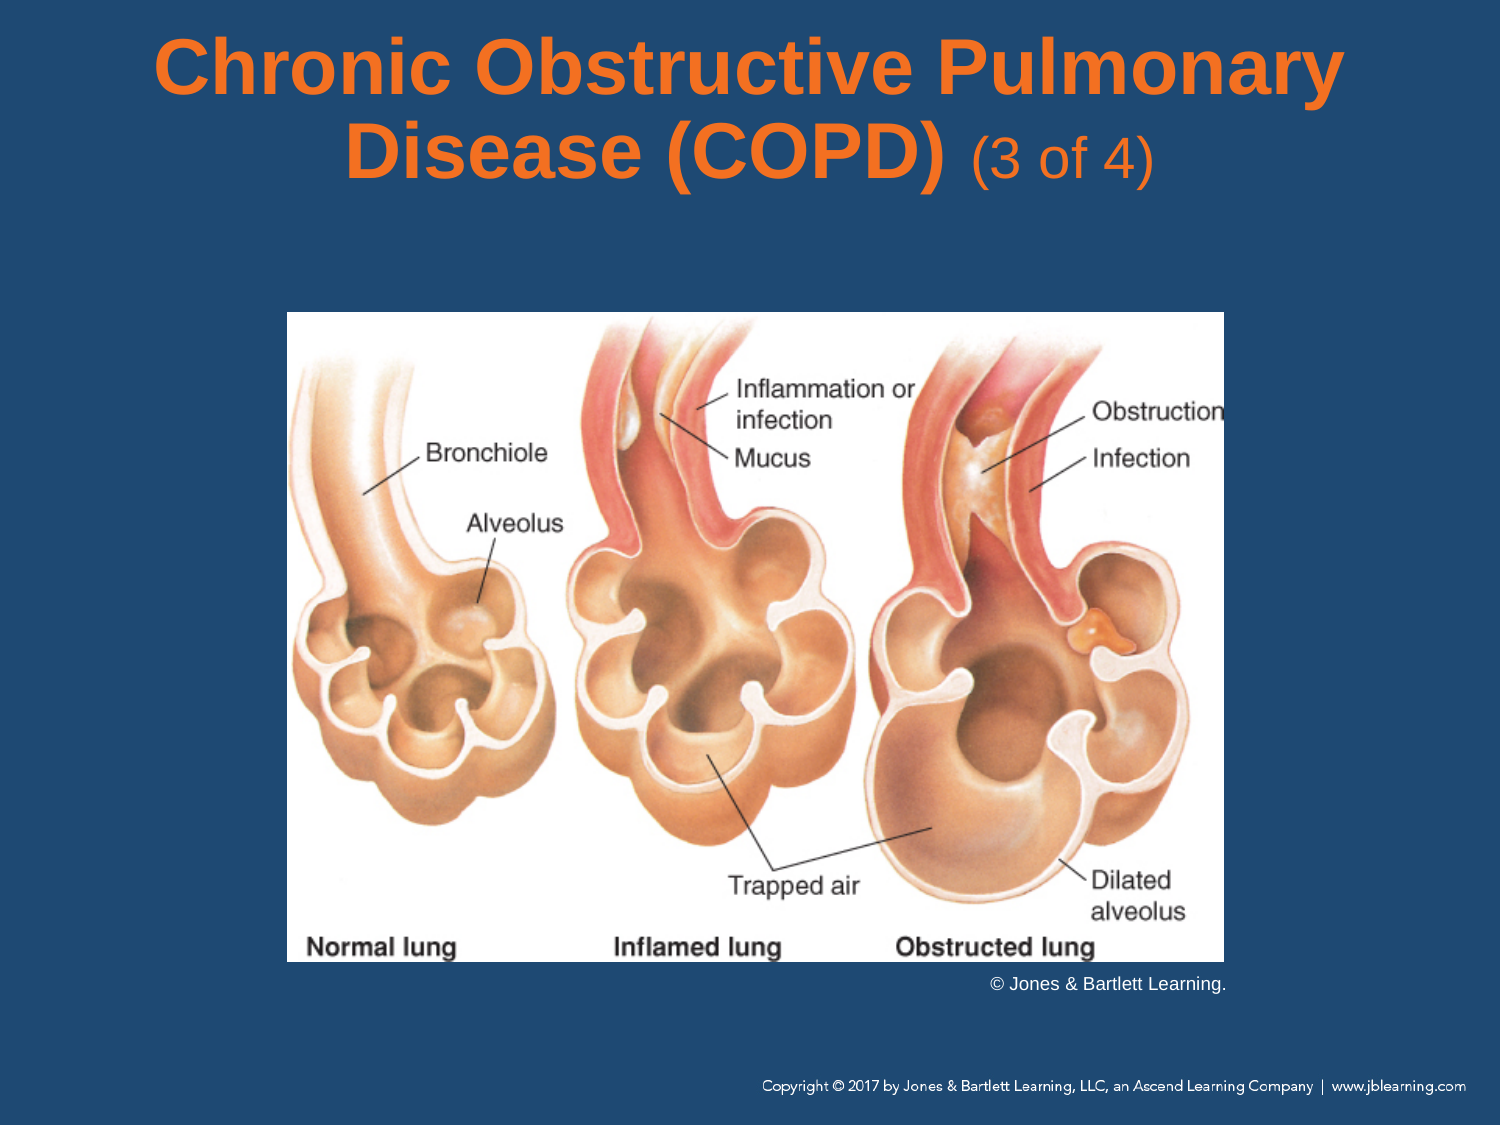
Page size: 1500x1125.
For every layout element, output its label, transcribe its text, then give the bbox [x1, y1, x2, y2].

title Chronic Obstructive Pulmonary Disease (COPD) (3 of 4) [112, 37, 1388, 188]
picture [0, 0, 1500, 1125]
text_box © Jones & Bartlett Learning. [975, 964, 1242, 1002]
